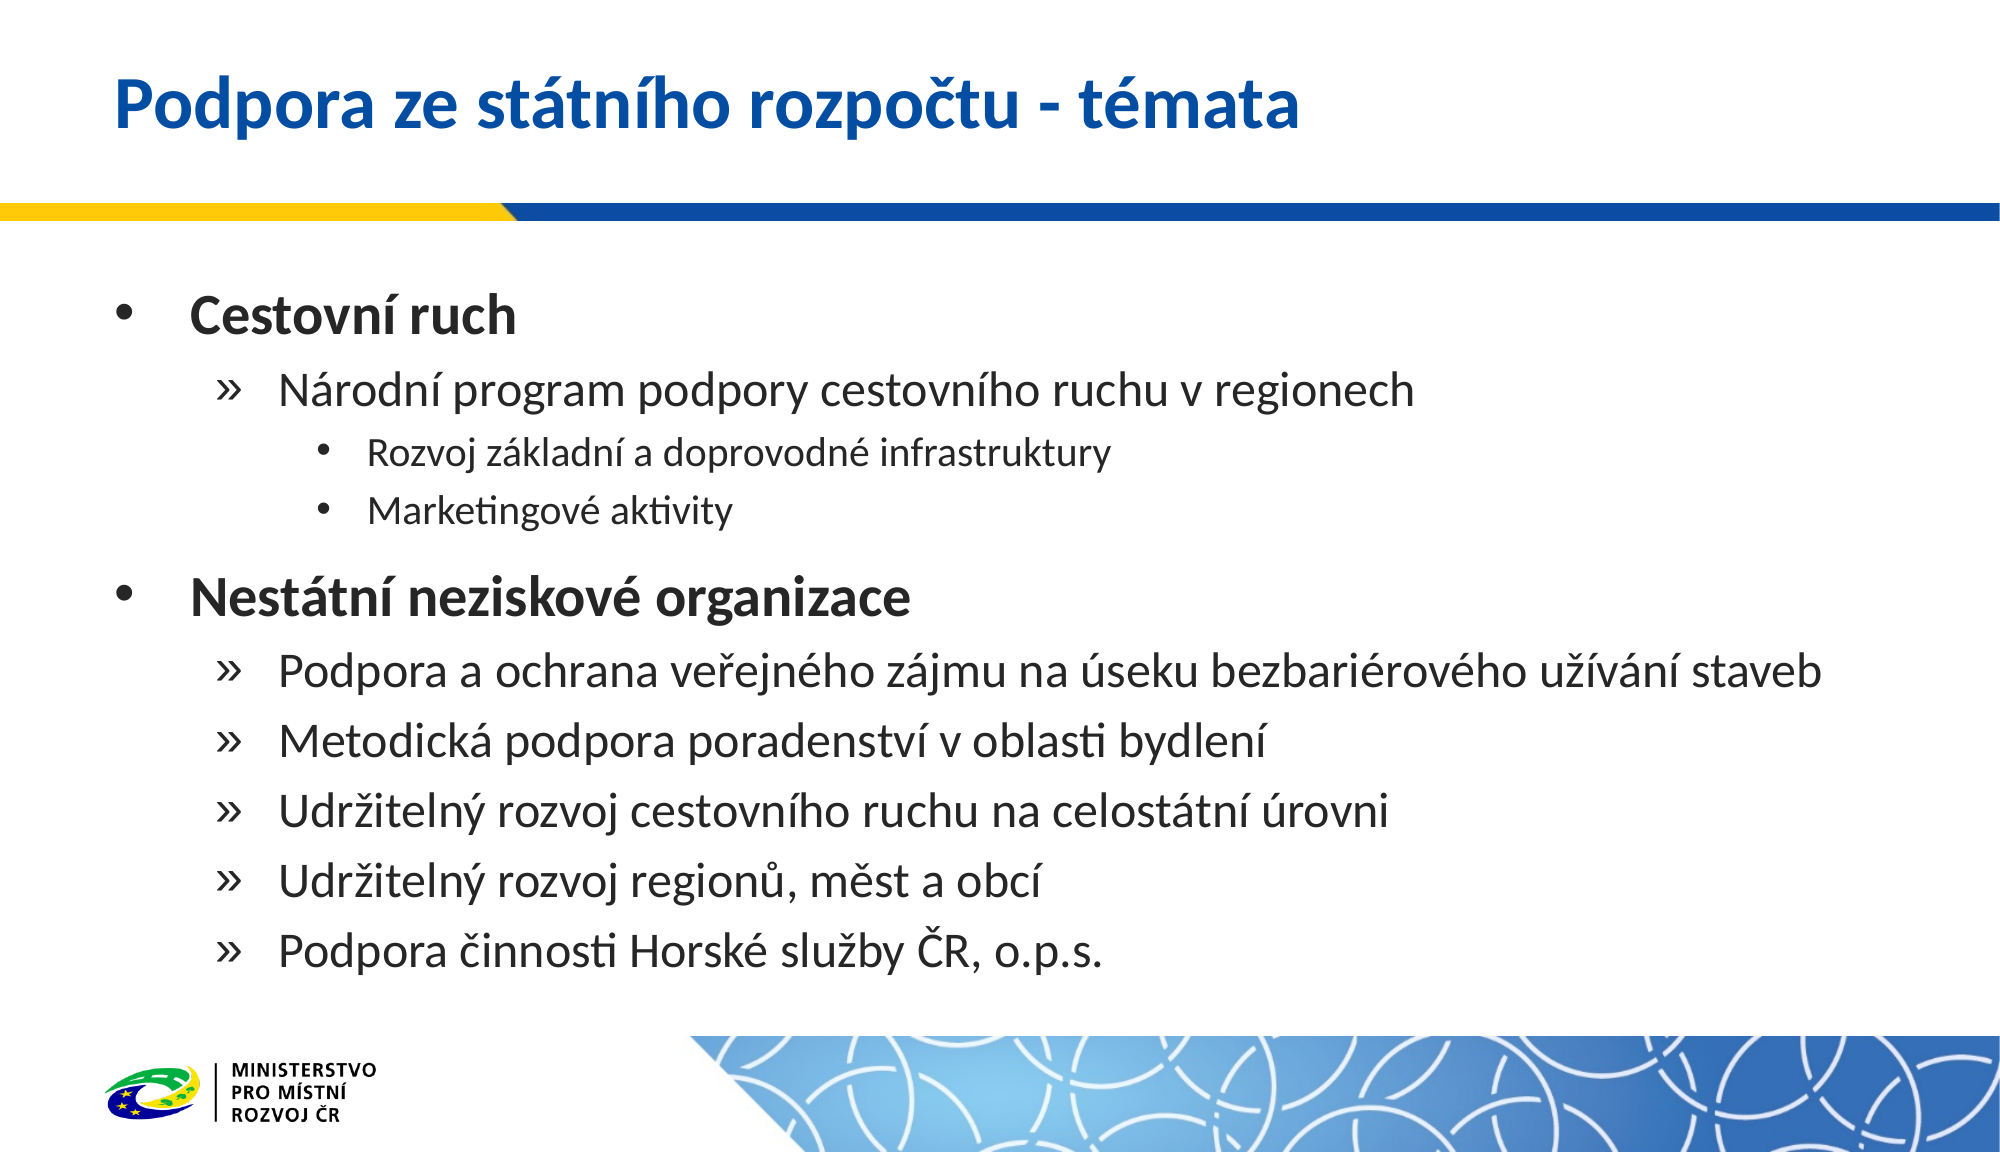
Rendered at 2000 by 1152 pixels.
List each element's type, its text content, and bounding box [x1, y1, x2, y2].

picture [680, 1036, 2000, 1152]
title Podpora ze státního rozpočtu - témata [99, 46, 1900, 198]
picture [0, 203, 2000, 221]
picture [95, 1035, 398, 1149]
list Cestovní ruch Národní program podpory cestovního ruchu v regionech Rozvoj základní a doprovodné infrastruktury Marketingové aktivity Nestátní neziskové organizace Podpora a ochrana veřejného zájmu na úseku bezbariérového užívání staveb Metodická podpora poradenství v oblasti bydlení Udržitelný rozvoj cestovního ruchu na celostátní úrovni Udržitelný rozvoj regionů, měst a obcí Podpora činnosti Horské služby ČR, o.p.s. [99, 268, 1900, 1029]
